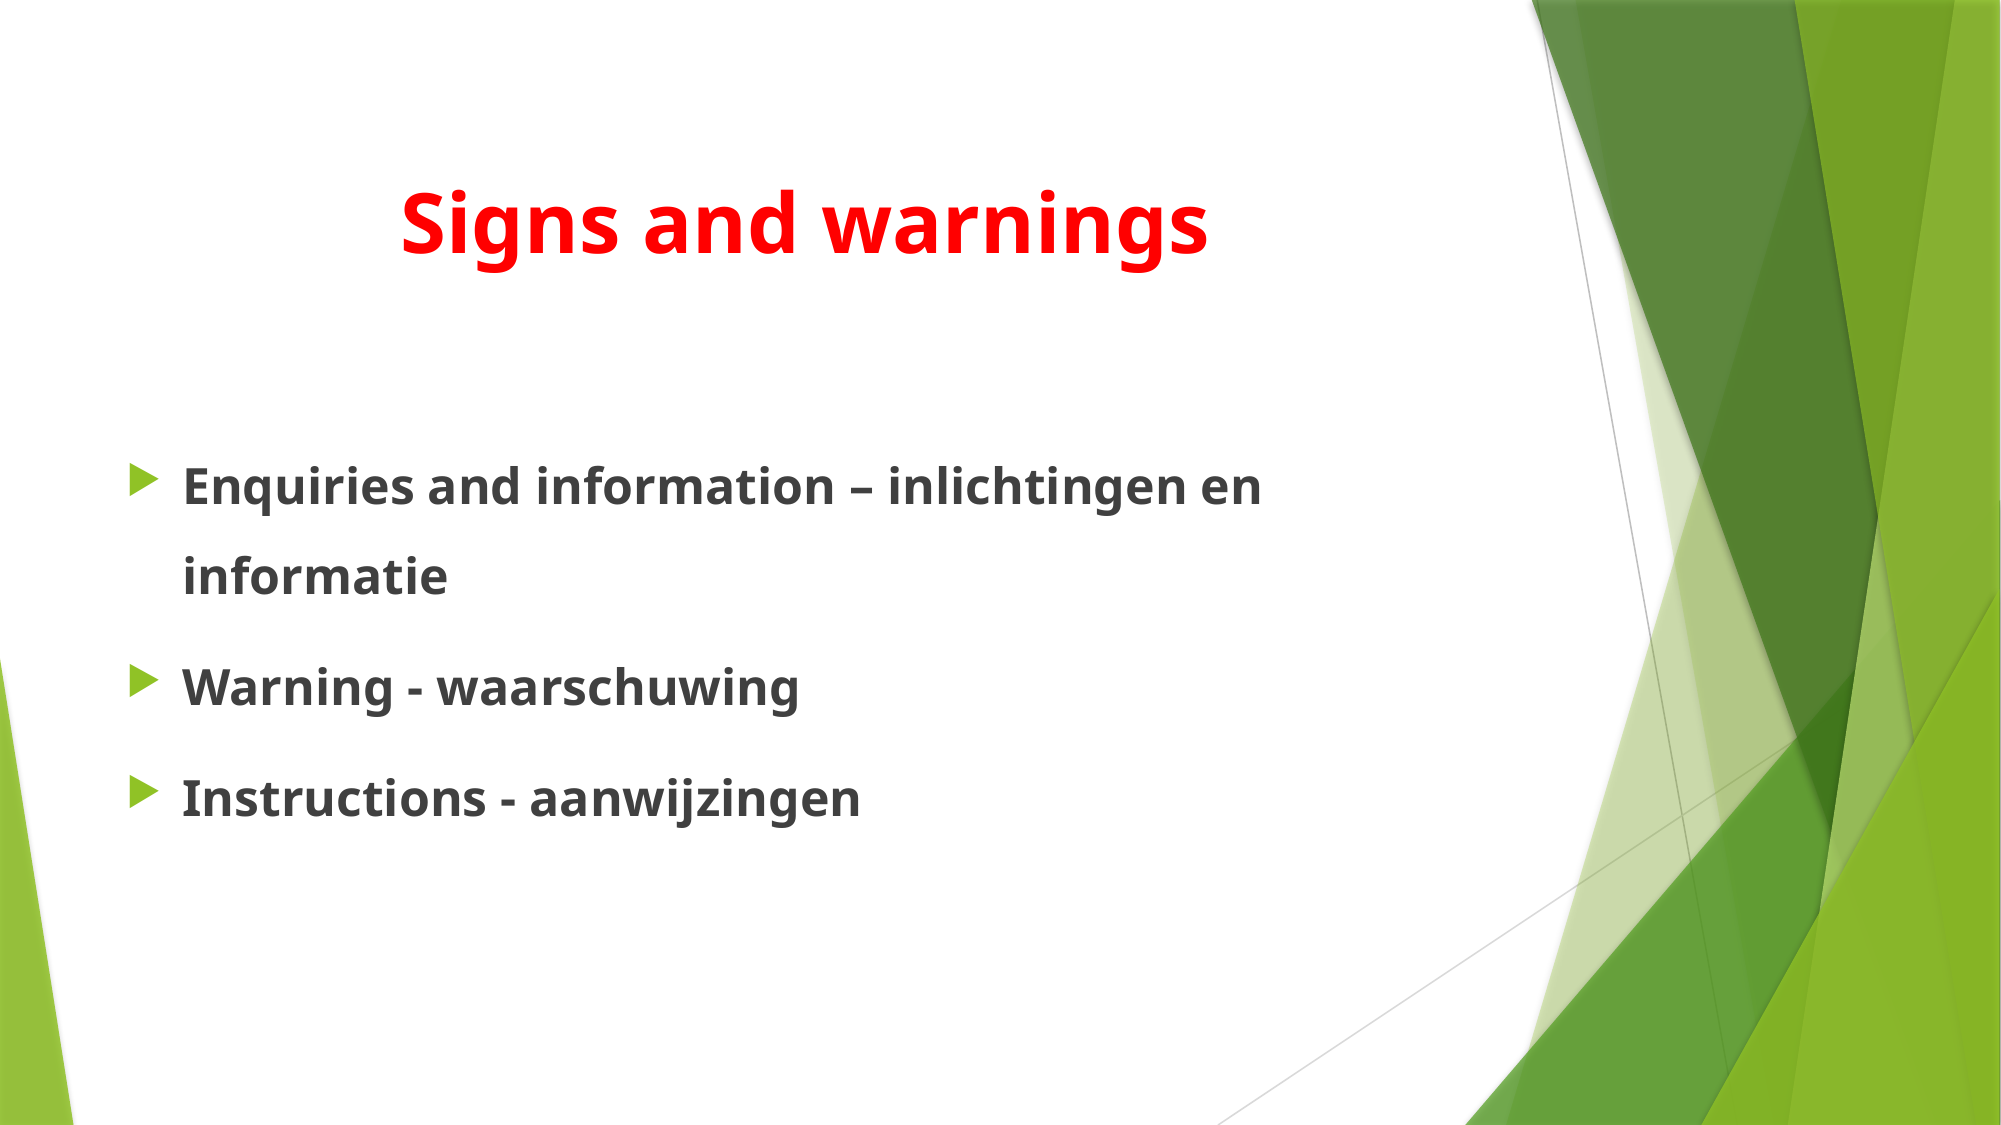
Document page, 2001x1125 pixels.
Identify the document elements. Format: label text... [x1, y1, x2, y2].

list Enquiries and information – inlichtingen en informatie Warning - waarschuwing Instructions - aanwijzingen [111, 417, 1522, 992]
title Signs and warnings [111, 163, 1522, 317]
